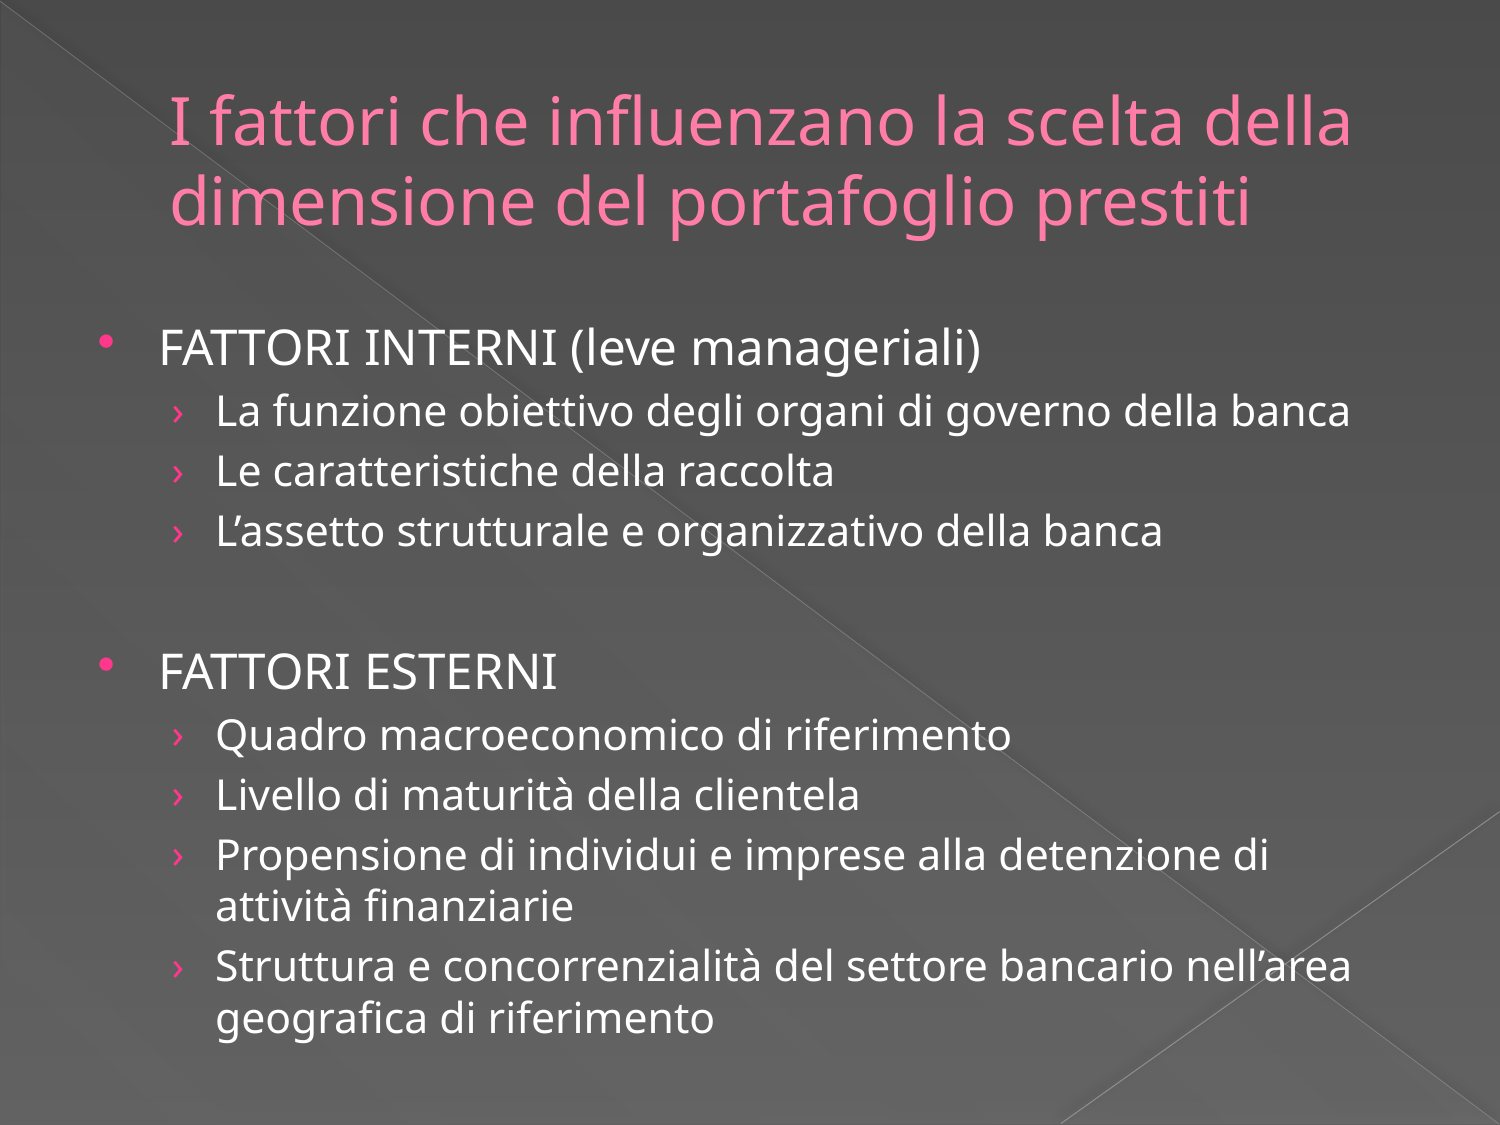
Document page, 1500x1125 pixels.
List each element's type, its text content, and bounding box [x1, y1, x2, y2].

title I fattori che influenzano la scelta della dimensione del portafoglio prestiti [75, 43, 1425, 274]
list FATTORI INTERNI (leve manageriali) La funzione obiettivo degli organi di governo della banca Le caratteristiche della raccolta L’assetto strutturale e organizzativo della banca FATTORI ESTERNI Quadro macroeconomico di riferimento Livello di maturità della clientela Propensione di individui e imprese alla detenzione di attività finanziarie Struttura e concorrenzialità del settore bancario nell’area geografica di riferimento [75, 308, 1425, 1059]
